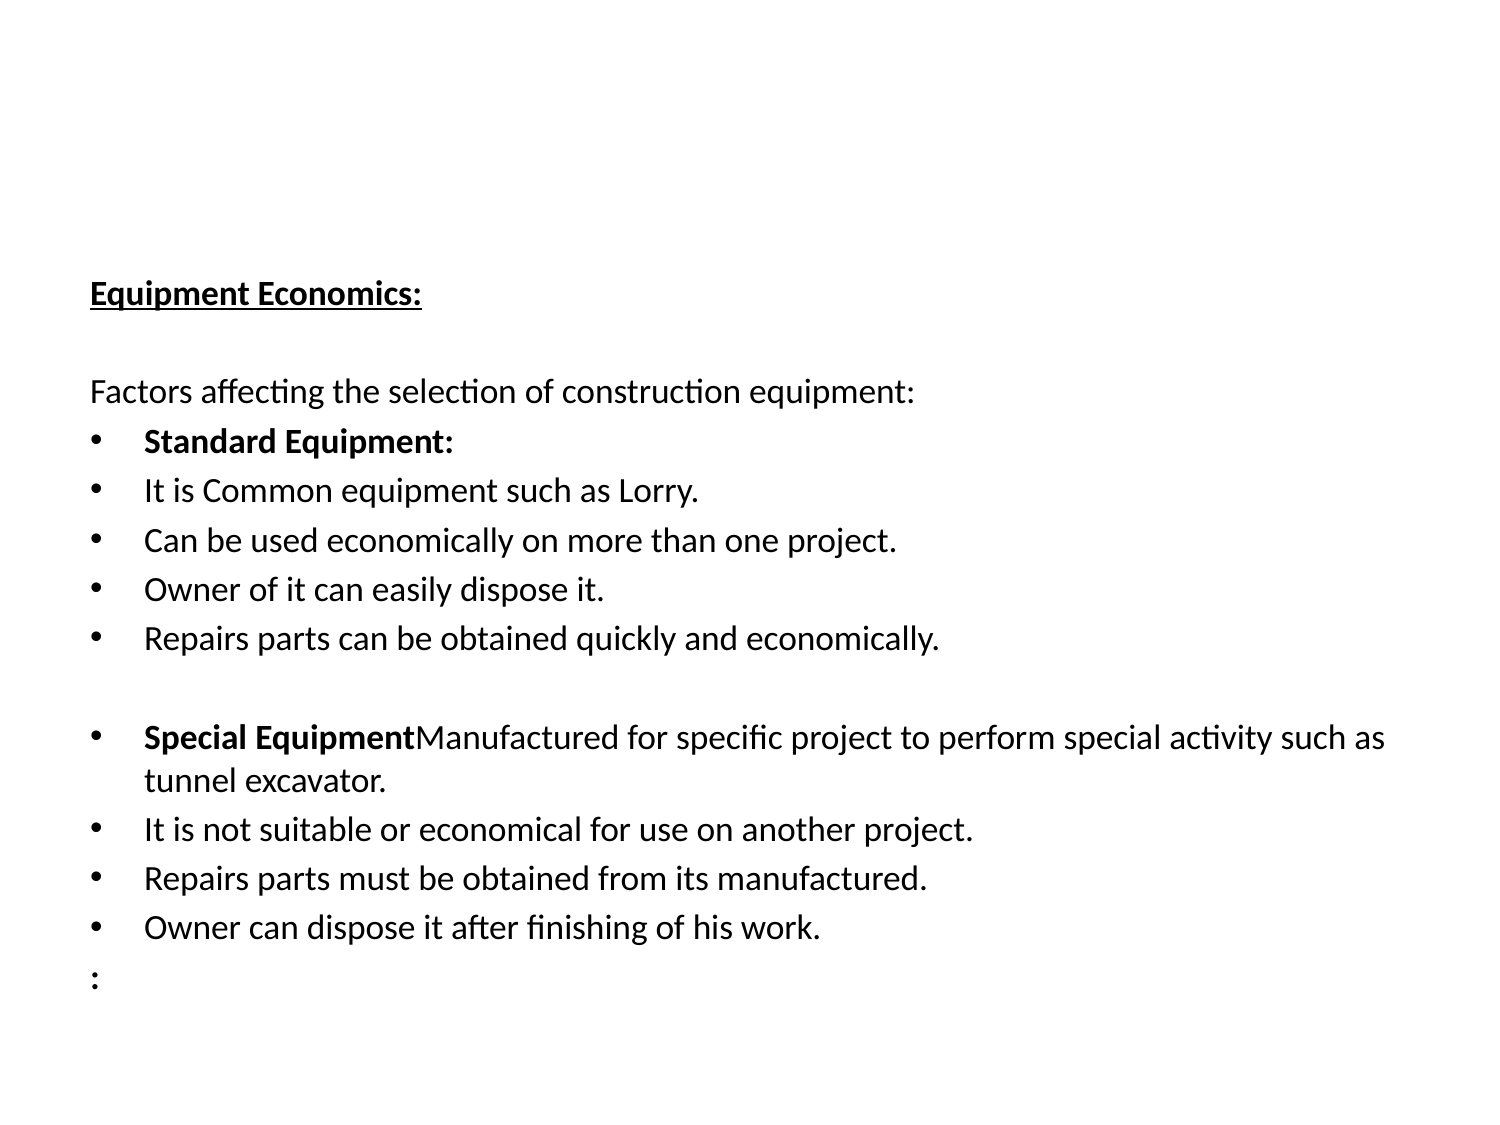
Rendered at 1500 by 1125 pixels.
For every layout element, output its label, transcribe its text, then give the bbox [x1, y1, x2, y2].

list Equipment Economics: Factors affecting the selection of construction equipment: Standard Equipment: It is Common equipment such as Lorry. Can be used economically on more than one project. Owner of it can easily dispose it. Repairs parts can be obtained quickly and economically. Special EquipmentManufactured for specific project to perform special activity such as tunnel excavator. It is not suitable or economical for use on another project. Repairs parts must be obtained from its manufactured. Owner can dispose it after finishing of his work. : [75, 262, 1425, 1005]
